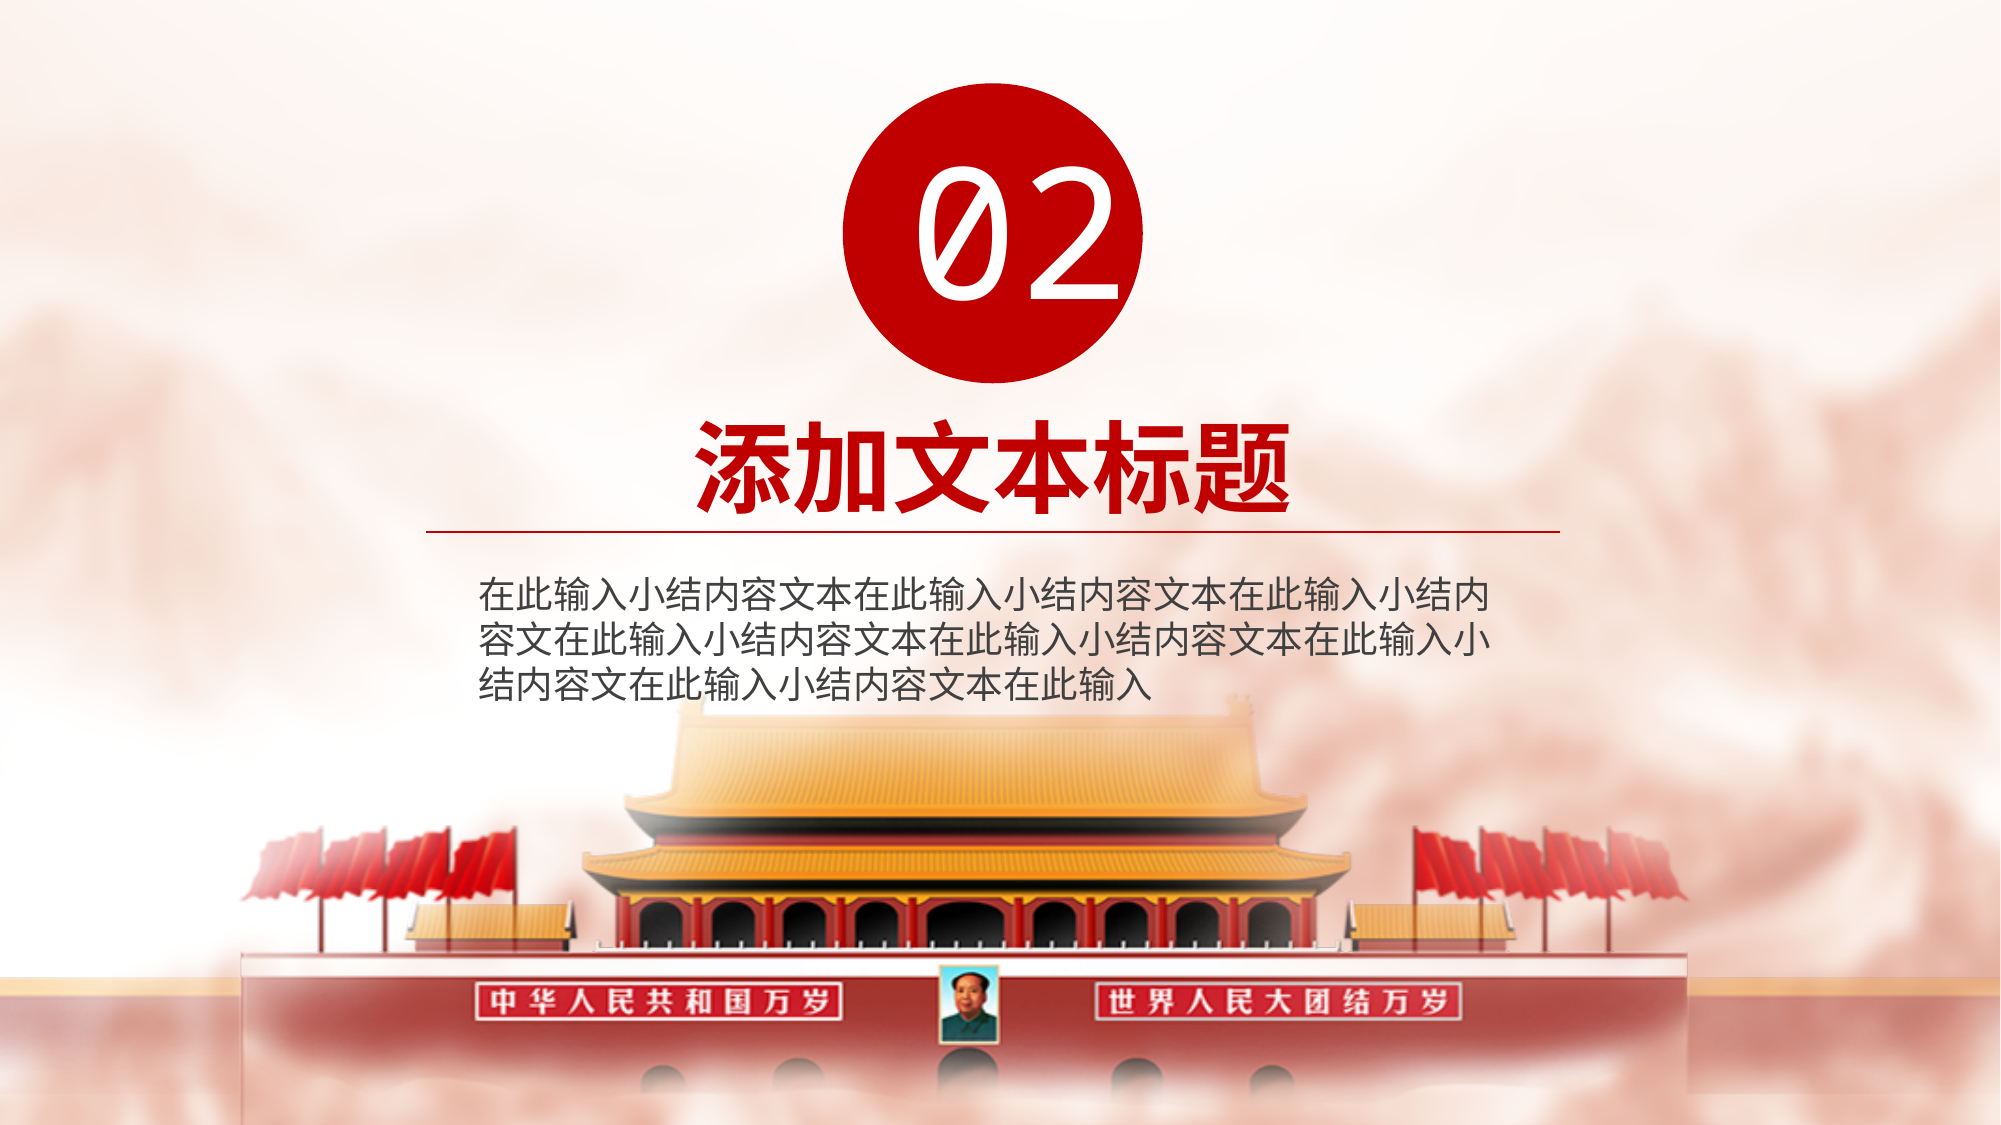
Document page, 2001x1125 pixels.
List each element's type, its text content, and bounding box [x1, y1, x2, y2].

text_box 在此输入小结内容文本在此输入小结内容文本在此输入小结内容文在此输入小结内容文本在此输入小结内容文本在此输入小结内容文在此输入小结内容文本在此输入 [463, 563, 1527, 691]
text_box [842, 83, 1223, 384]
text_box 添加文本标题 [479, 397, 1506, 531]
picture [0, 0, 2001, 1125]
